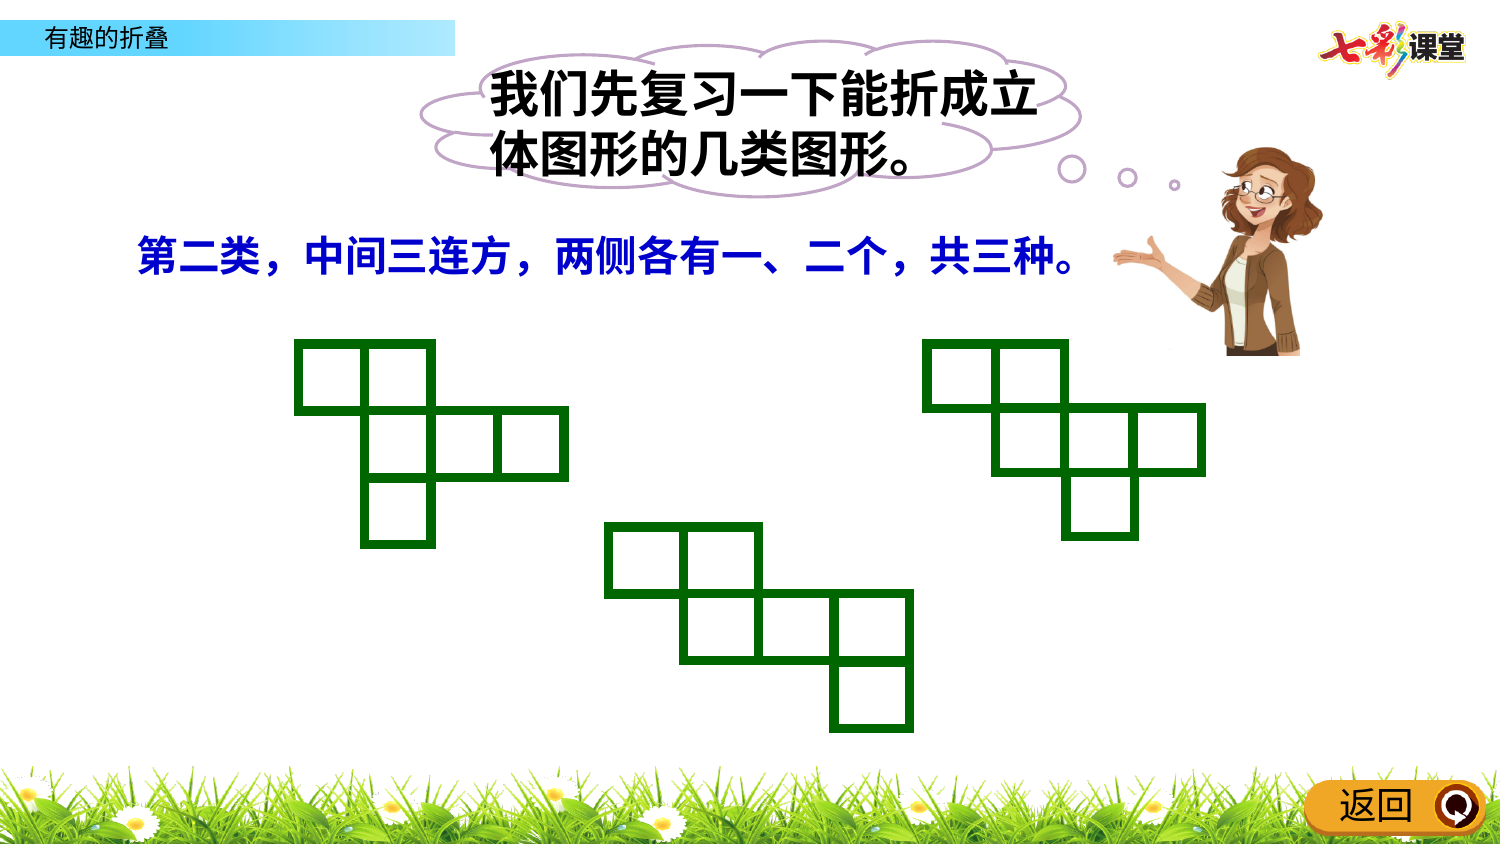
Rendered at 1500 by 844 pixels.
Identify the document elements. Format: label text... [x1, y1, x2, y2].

picture [0, 766, 1500, 844]
text_box 我们先复习一下能折成立体图形的几类图形。 [474, 55, 1101, 191]
picture [1110, 145, 1324, 357]
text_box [926, 343, 1202, 537]
picture [1316, 20, 1468, 80]
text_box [607, 526, 910, 729]
text_box [421, 93, 474, 167]
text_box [297, 343, 565, 545]
text_box 第二类，中间三连方，两侧各有一、二个，共三种。 [121, 221, 1105, 287]
text_box [644, 41, 1001, 55]
text_box [699, 191, 817, 197]
